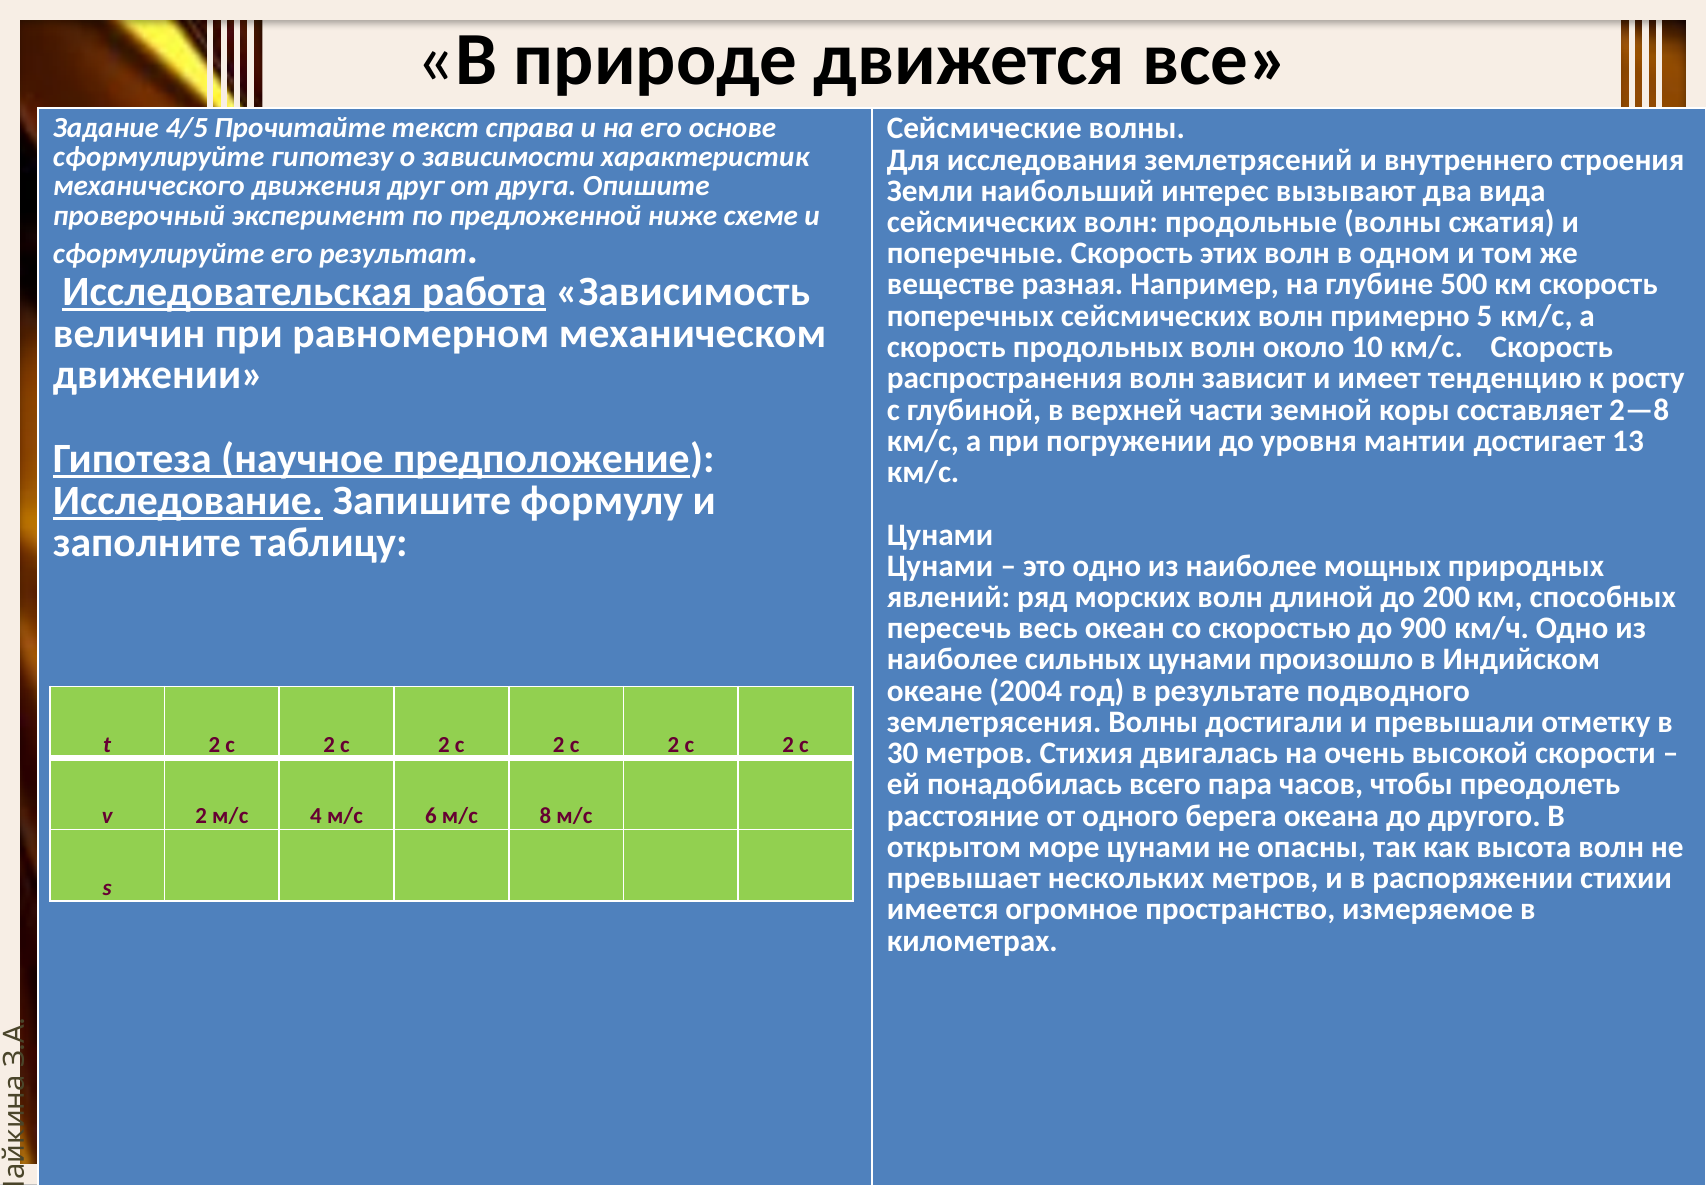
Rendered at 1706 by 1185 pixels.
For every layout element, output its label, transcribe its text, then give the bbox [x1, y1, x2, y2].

table_header 2 с [624, 687, 737, 755]
table_cell 4 м/с [280, 761, 393, 829]
table_cell s [51, 830, 164, 900]
picture [213, 20, 221, 25]
table_header 2 с [739, 687, 852, 755]
table_cell 6 м/с [395, 761, 508, 829]
picture [1662, 20, 1686, 107]
table_header Сейсмические волны. Для исследования землетрясений и внутреннего строения Земли наибольший интерес вызывают два вида сейсмических волн: продольные (волны сжатия) и поперечные. Скорость этих волн в одном и том же веществе разная. Например, на глубине 500 км скорость поперечных сейсмических волн примерно 5 км/с, а скорость продольных волн около 10 км/с. Скорость распространения волн зависит и имеет тенденцию к росту с глубиной, в верхней части земной коры составляет 2—8 км/с, а при погружении до уровня мантии достигает 13 км/с. Цунами Цунами – это одно из наиболее мощных природных явлений: ряд морских волн длиной до 200 км, способных пересечь весь океан со скоростью до 900 км/ч. Одно из наиболее сильных цунами произошло в Индийском океане (2004 год) в результате подводного землетрясения. Волны достигали и превышали отметку в 30 метров. Стихия двигалась на очень высокой скорости – ей понадобилась всего пара часов, чтобы преодолеть расстояние от одного берега океана до другого. В открытом море цунами не опасны, так как высота волн не превышает нескольких метров, и в распоряжении стихии имеется огромное пространство, измеряемое в километрах. [873, 109, 1705, 1185]
title «В природе движется все» [85, 25, 1621, 85]
picture [1649, 20, 1656, 107]
picture [227, 85, 234, 107]
table_header 2 с [165, 687, 278, 755]
table_cell 2 м/с [165, 761, 278, 829]
table_cell [739, 761, 852, 829]
table_header Задание 4/5 Прочитайте текст справа и на его основе сформулируйте гипотезу о зависимости характеристик механического движения друг от друга. Опишите проверочный эксперимент по предложенной ниже схеме и сформулируйте его результат. Исследовательская работа «Зависимость величин при равномерном механическом движении» Гипотеза (научное предположение): Исследование. Запишите формулу и заполните таблицу: Вывод: «Если время постоянная величина, то при ___________ скорости, пройденный за время путь ______________» [39, 109, 871, 1185]
table_cell v [51, 761, 164, 829]
picture [254, 85, 262, 107]
picture [213, 85, 221, 107]
table_cell 8 м/с [510, 761, 623, 829]
table_header 2 с [395, 687, 508, 755]
picture [1621, 20, 1629, 107]
table_cell [624, 830, 737, 900]
table_cell [739, 830, 852, 900]
picture [20, 20, 207, 1164]
picture [1635, 20, 1642, 107]
table_cell [624, 761, 737, 829]
table_cell [165, 830, 278, 900]
table_header 2 с [510, 687, 623, 755]
picture [240, 85, 247, 107]
table_cell [280, 830, 393, 900]
table_header 2 с [280, 687, 393, 755]
table_cell [395, 830, 508, 900]
table_cell [510, 830, 623, 900]
table_header t [51, 687, 164, 755]
picture [254, 20, 262, 25]
